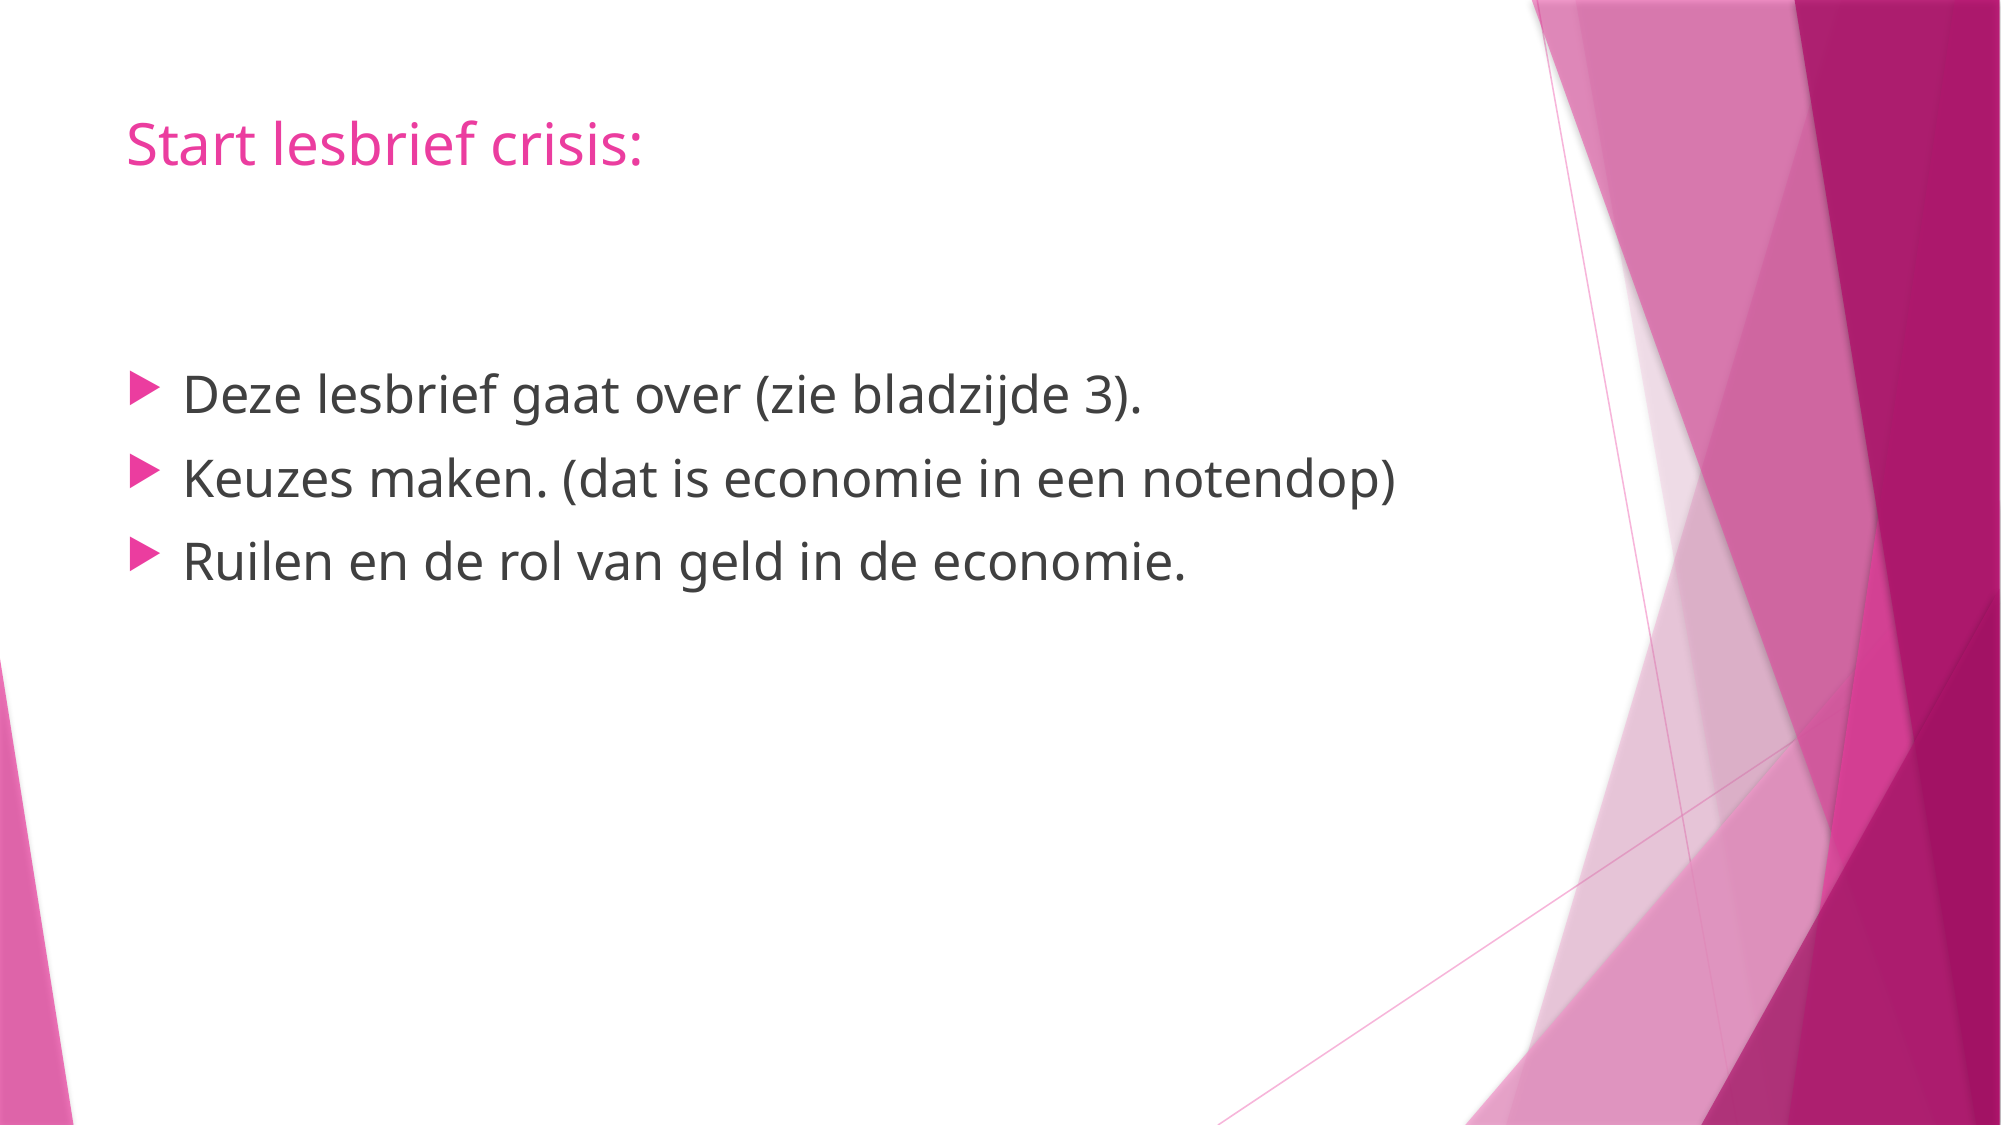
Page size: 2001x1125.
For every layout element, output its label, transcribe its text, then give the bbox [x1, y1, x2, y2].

title Start lesbrief crisis: [111, 99, 1522, 317]
list Deze lesbrief gaat over (zie bladzijde 3). Keuzes maken. (dat is economie in een notendop) Ruilen en de rol van geld in de economie. [111, 354, 1522, 992]
